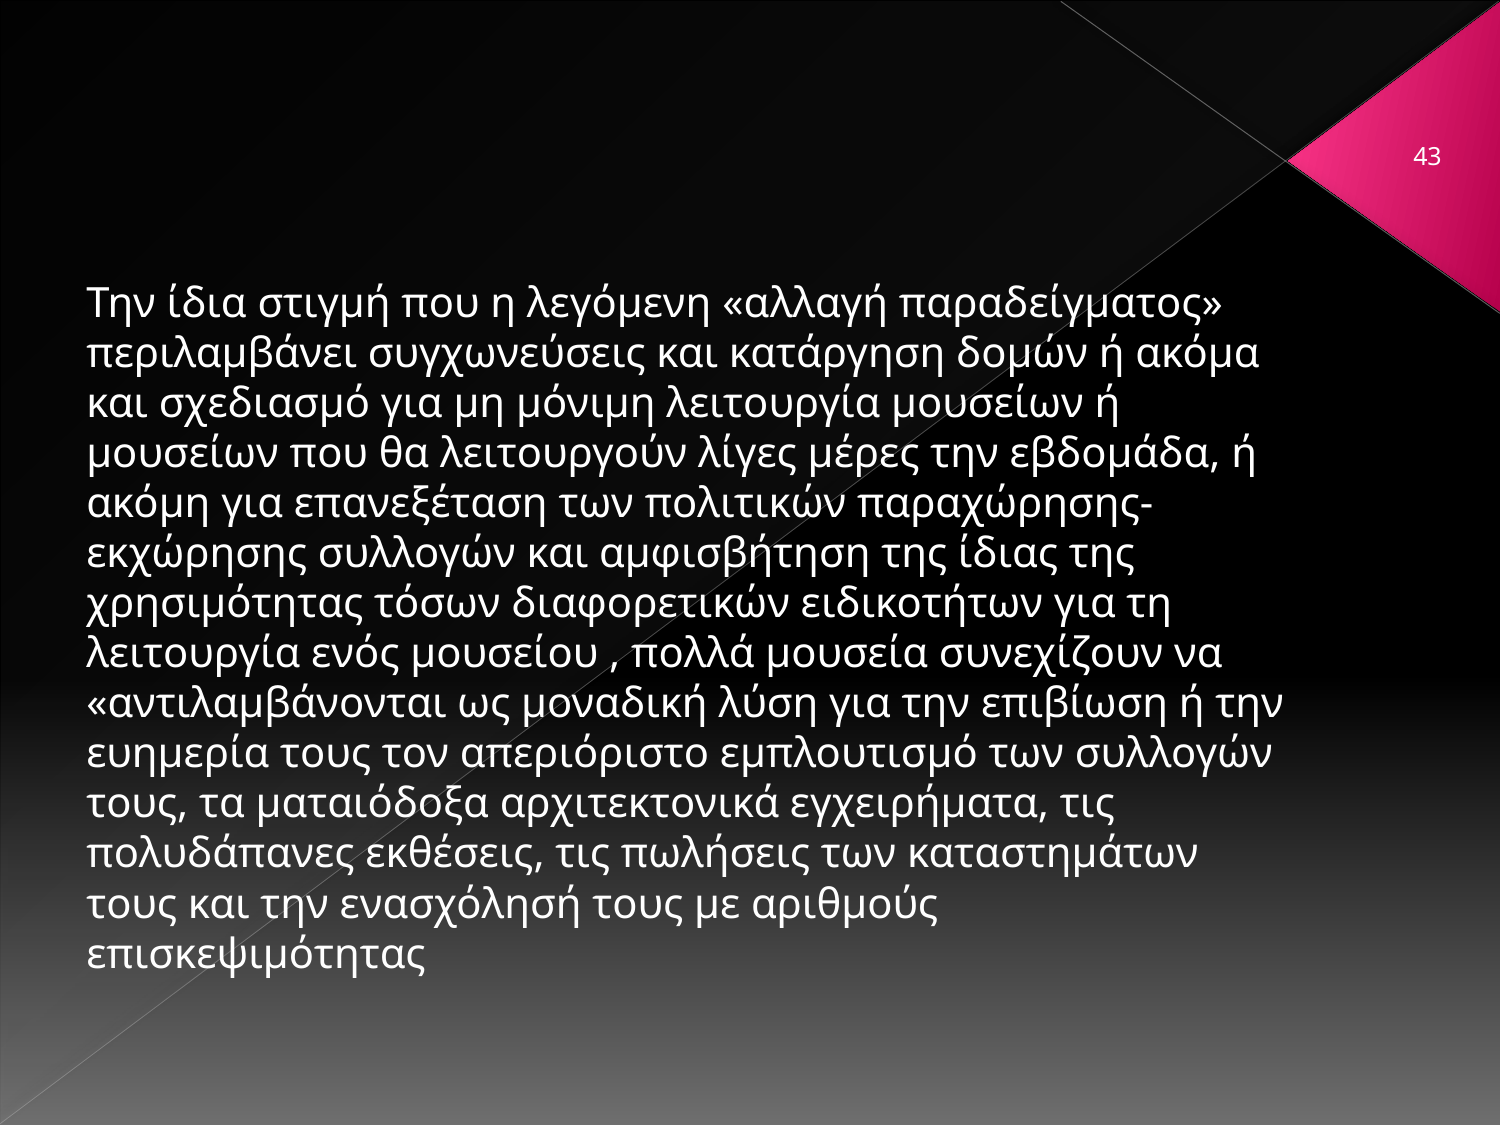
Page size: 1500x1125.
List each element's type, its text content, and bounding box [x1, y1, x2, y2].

list Την ίδια στιγμή που η λεγόμενη «αλλαγή παραδείγματος» περιλαμβάνει συγχωνεύσεις και κατάργηση δομών ή ακόμα και σχεδιασμό για μη μόνιμη λειτουργία μουσείων ή μουσείων που θα λειτουργούν λίγες μέρες την εβδομάδα, ή ακόμη για επανεξέταση των πολιτικών παραχώρησης-εκχώρησης συλλογών και αμφισβήτηση της ίδιας της χρησιμότητας τόσων διαφορετικών ειδικοτήτων για τη λειτουργία ενός μουσείου , πολλά μουσεία συνεχίζουν να «αντιλαμβάνονται ως μοναδική λύση για την επιβίωση ή την ευημερία τους τον απεριόριστο εμπλουτισμό των συλλογών τους, τα ματαιόδοξα αρχιτεκτονικά εγχειρήματα, τις πολυδάπανες εκθέσεις, τις πωλήσεις των καταστημάτων τους και την ενασχόλησή τους με αριθμούς επισκεψιμότητας [62, 267, 1301, 1043]
slide_number 43 [1386, 132, 1469, 183]
